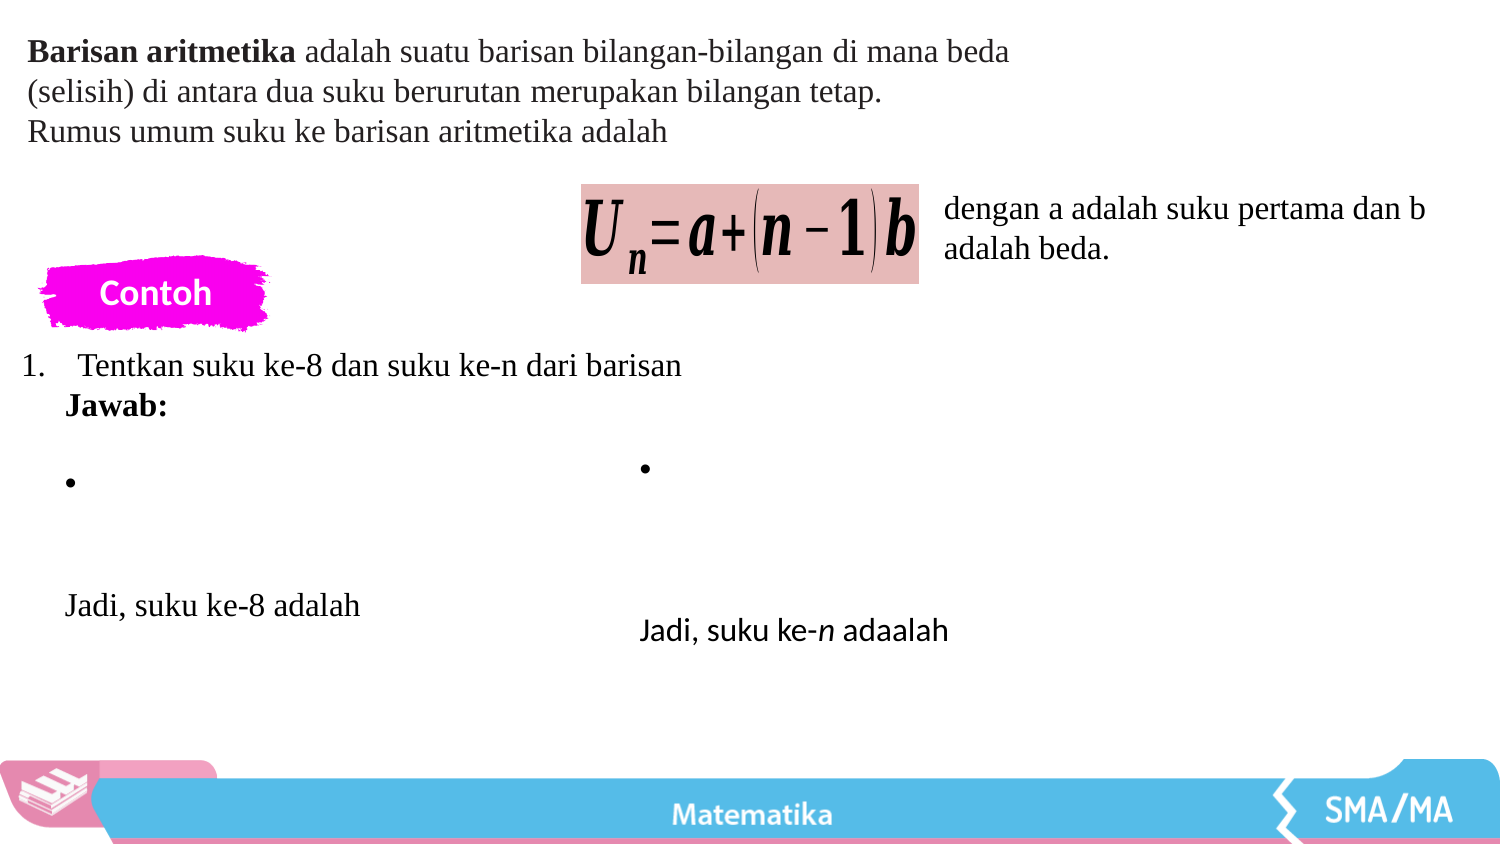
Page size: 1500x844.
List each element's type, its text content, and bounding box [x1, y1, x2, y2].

picture [0, 759, 1500, 844]
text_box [37, 255, 272, 334]
text_box dengan a adalah suku pertama dan b adalah beda. [929, 179, 1498, 274]
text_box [5, 336, 1438, 782]
